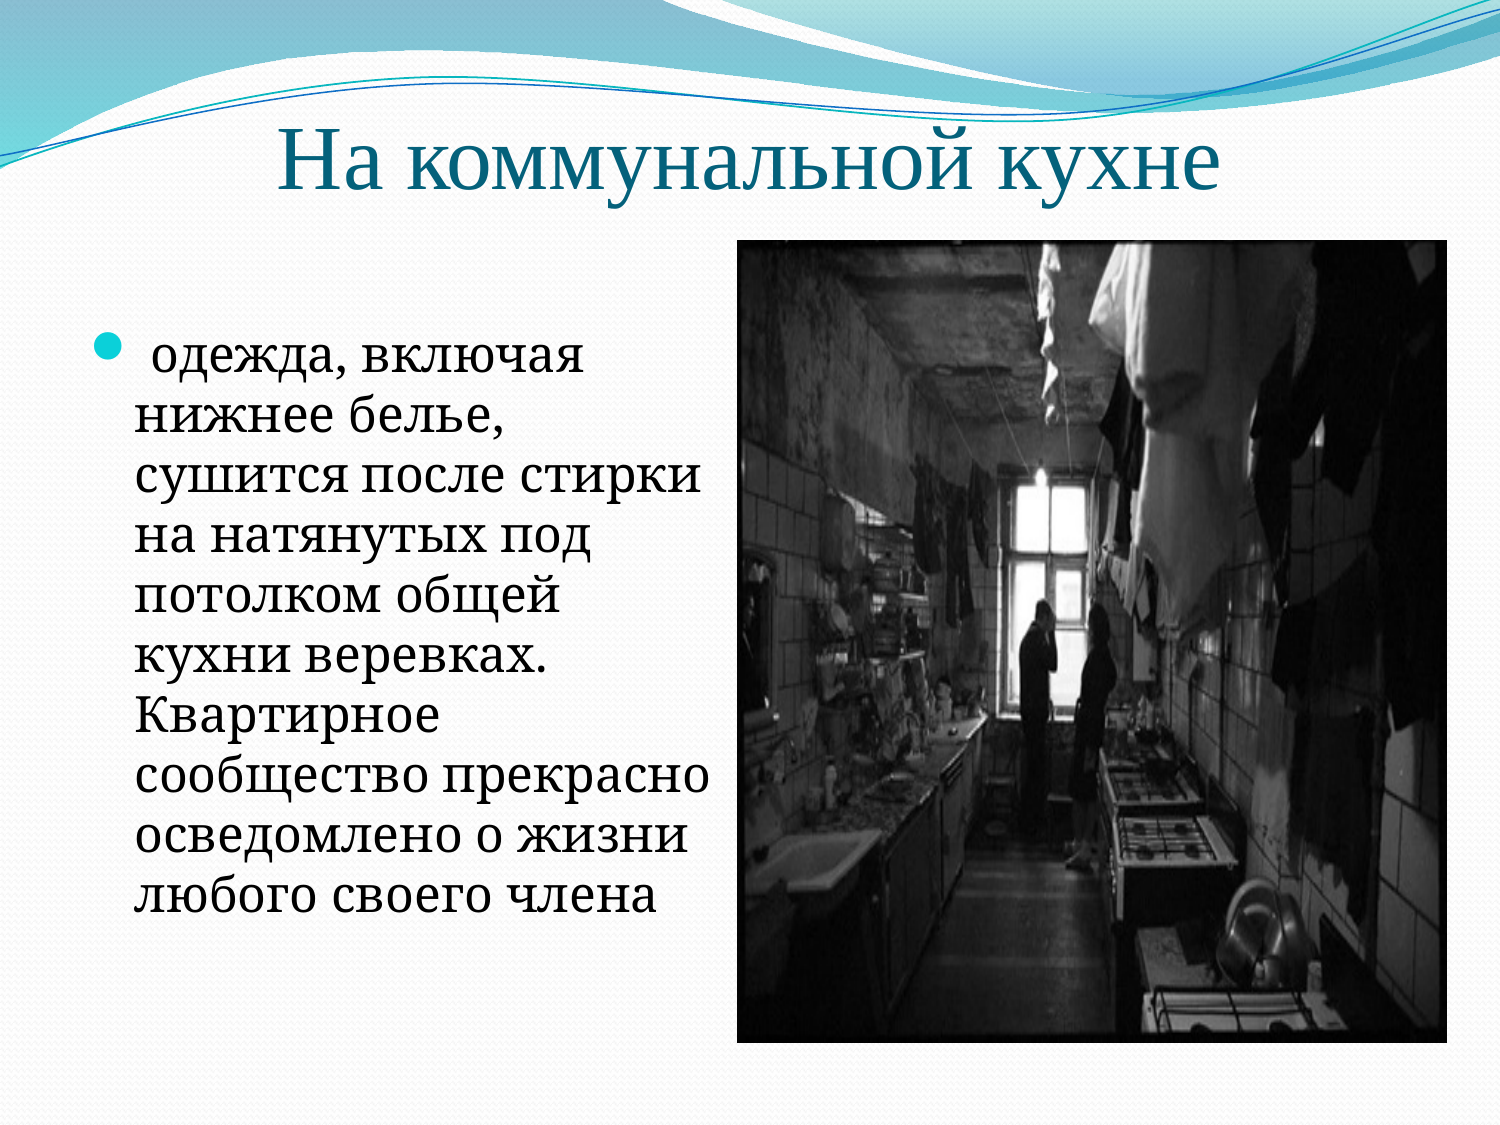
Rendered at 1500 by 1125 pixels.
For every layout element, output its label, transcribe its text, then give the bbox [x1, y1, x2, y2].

list одежда, включая нижнее белье, сушится после стирки на натянутых под потолком общей кухни веревках. Квартирное сообщество прекрасно осведомлено о жизни любого своего члена [74, 314, 730, 1043]
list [737, 240, 1448, 1043]
title На коммунальной кухне [74, 54, 1426, 209]
